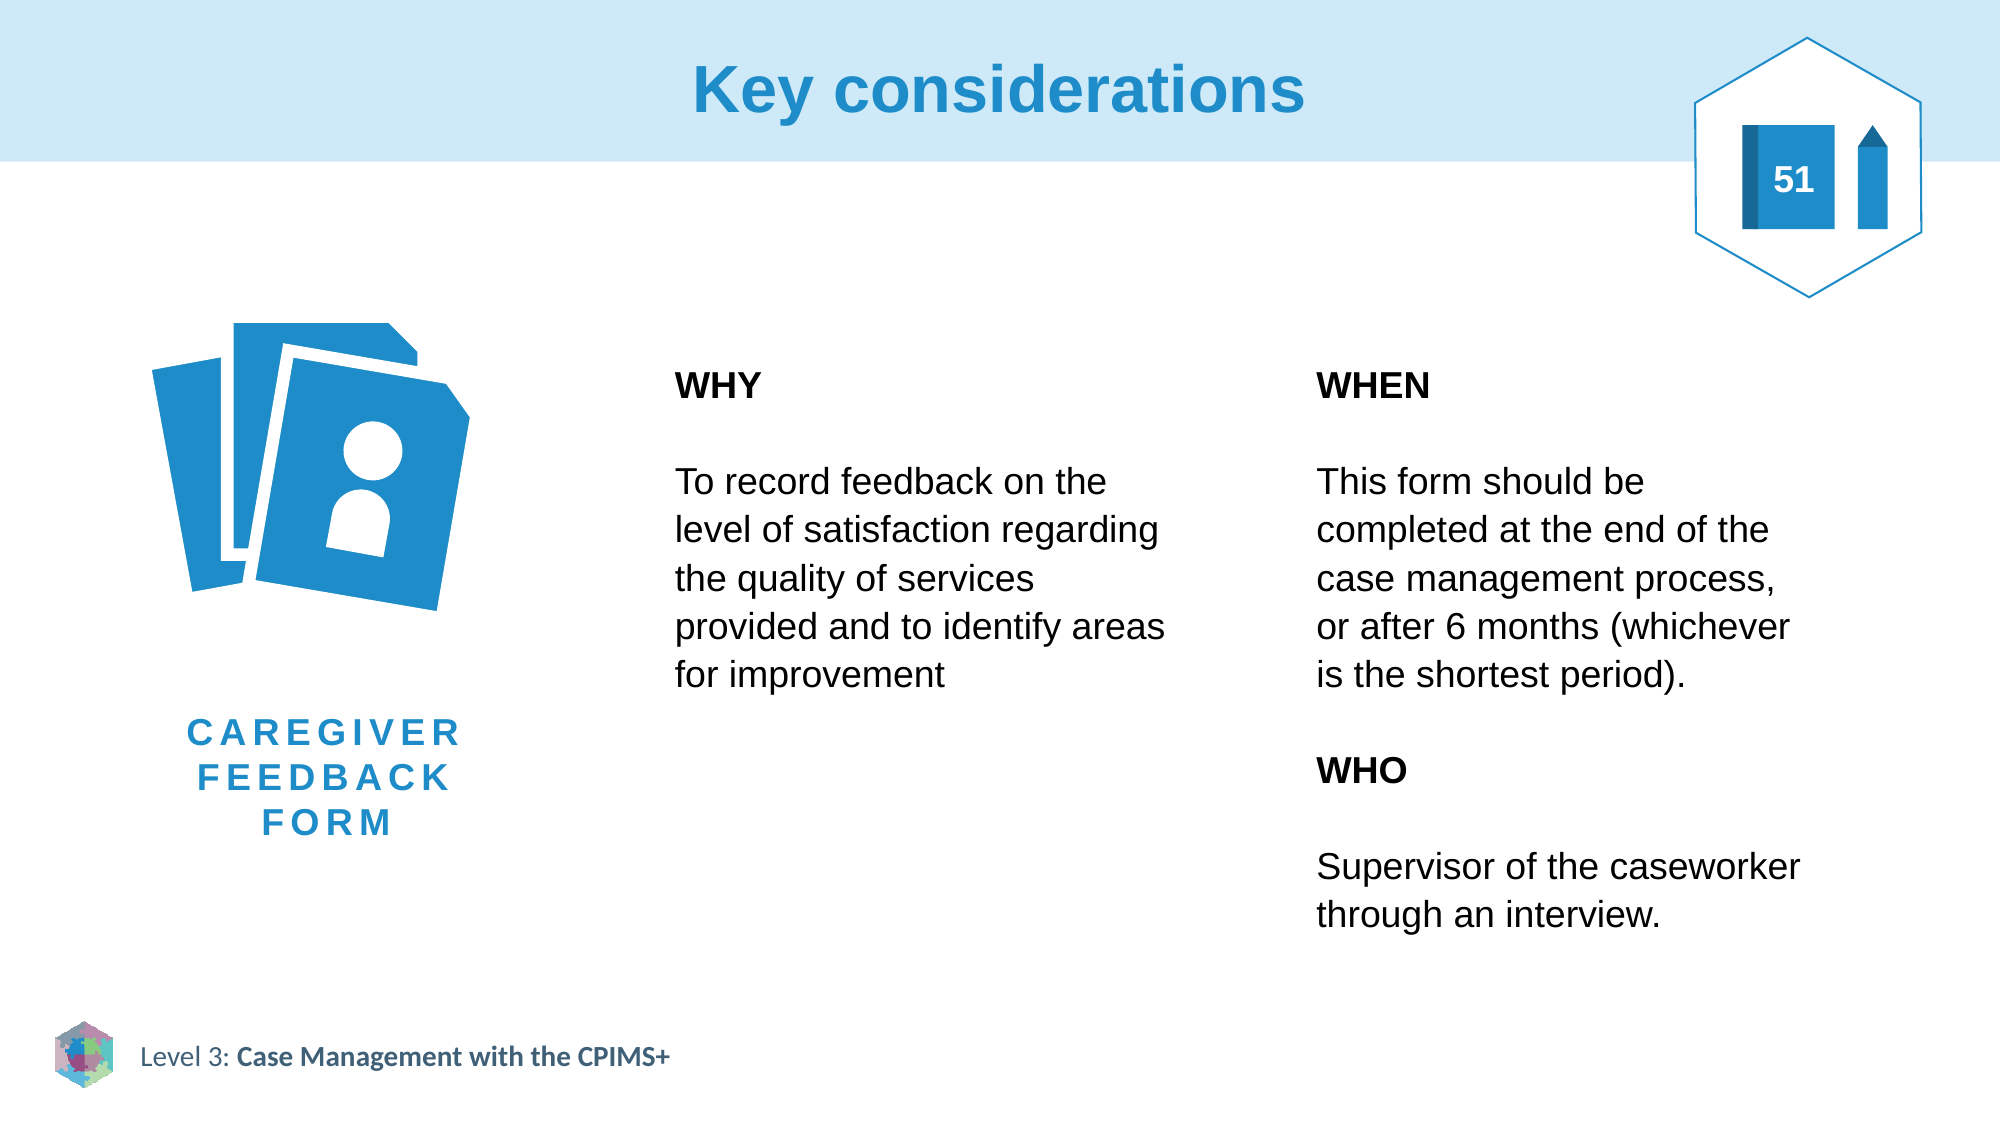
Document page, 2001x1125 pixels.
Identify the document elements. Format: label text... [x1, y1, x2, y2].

text_box CAREGIVER FEEDBACK FORM [121, 700, 531, 851]
title Key considerations [137, 19, 1863, 163]
text_box WHY To record feedback on the level of satisfaction regarding the quality of services provided and to identify areas for improvement [660, 350, 1202, 703]
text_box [164, 316, 464, 604]
text_box WHEN This form should be completed at the end of the case management process, or after 6 months (whichever is the shortest period). WHO Supervisor of the caseworker through an interview. [1301, 350, 1832, 943]
picture [55, 1021, 113, 1088]
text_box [1677, 55, 1939, 280]
